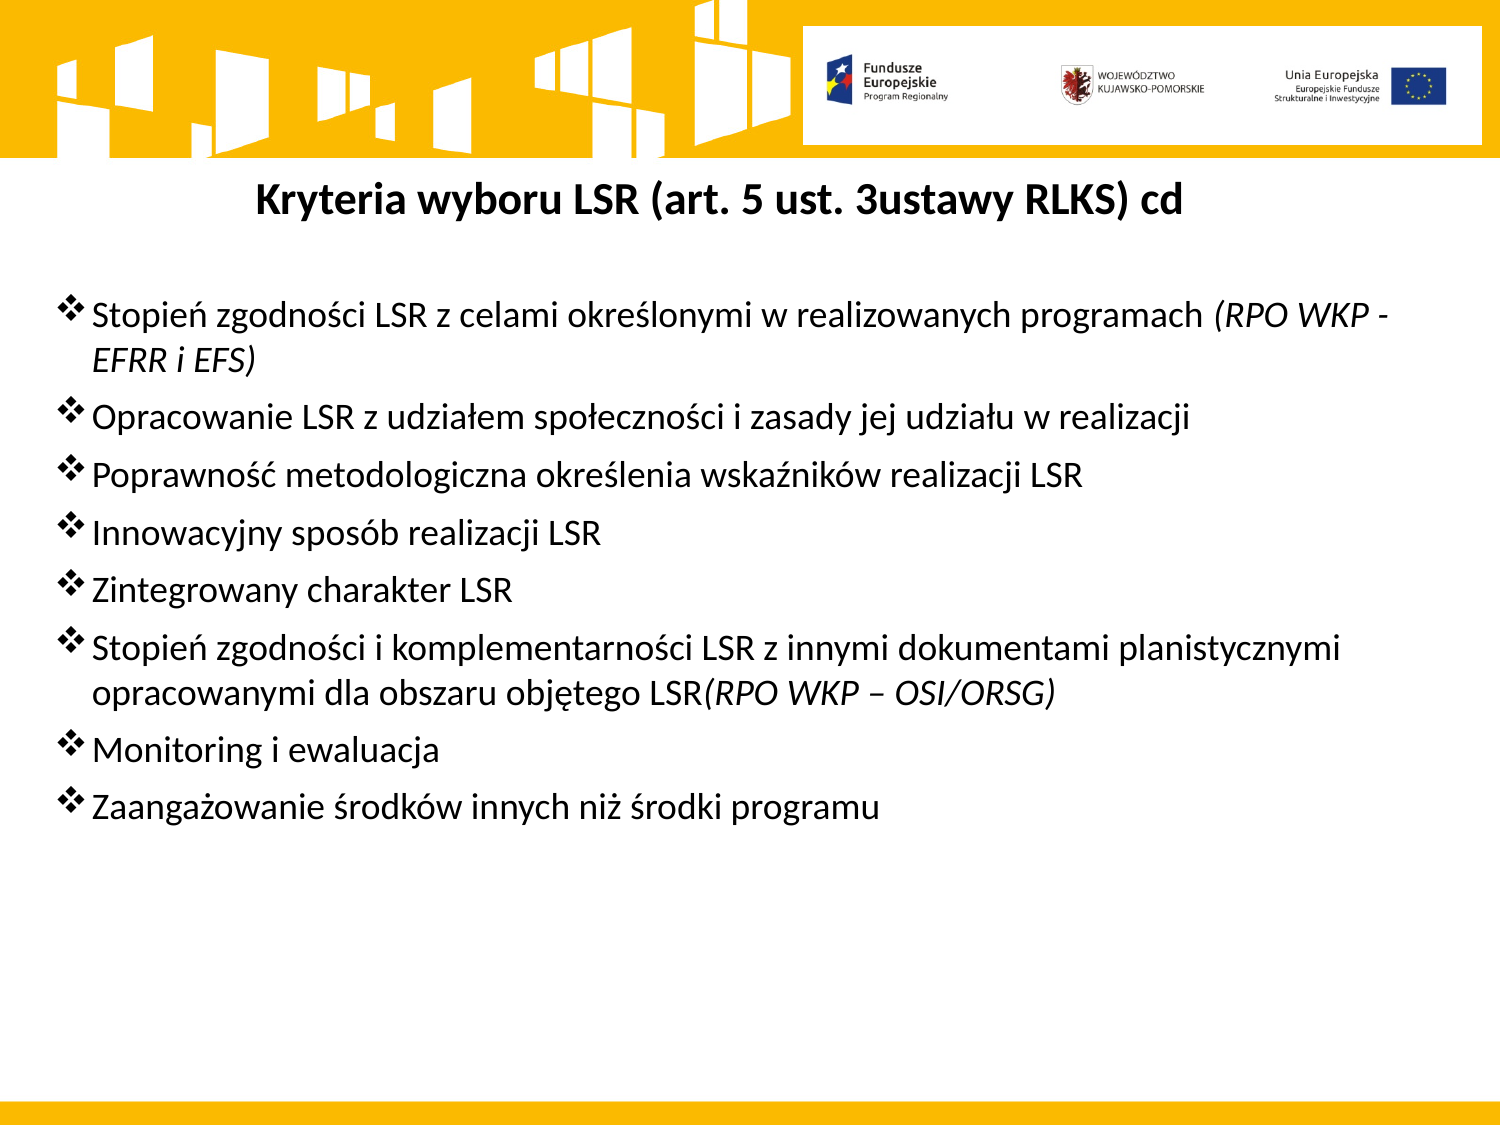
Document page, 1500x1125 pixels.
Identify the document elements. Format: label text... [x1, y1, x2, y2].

list Stopień zgodności LSR z celami określonymi w realizowanych programach (RPO WKP - EFRR i EFS) Opracowanie LSR z udziałem społeczności i zasady jej udziału w realizacji Poprawność metodologiczna określenia wskaźników realizacji LSR Innowacyjny sposób realizacji LSR Zintegrowany charakter LSR Stopień zgodności i komplementarności LSR z innymi dokumentami planistycznymi opracowanymi dla obszaru objętego LSR(RPO WKP – OSI/ORSG) Monitoring i ewaluacja Zaangażowanie środków innych niż środki programu [39, 234, 1441, 1013]
title Kryteria wyboru LSR (art. 5 ust. 3ustawy RLKS) cd [73, 157, 1368, 234]
picture [0, 0, 1500, 1125]
